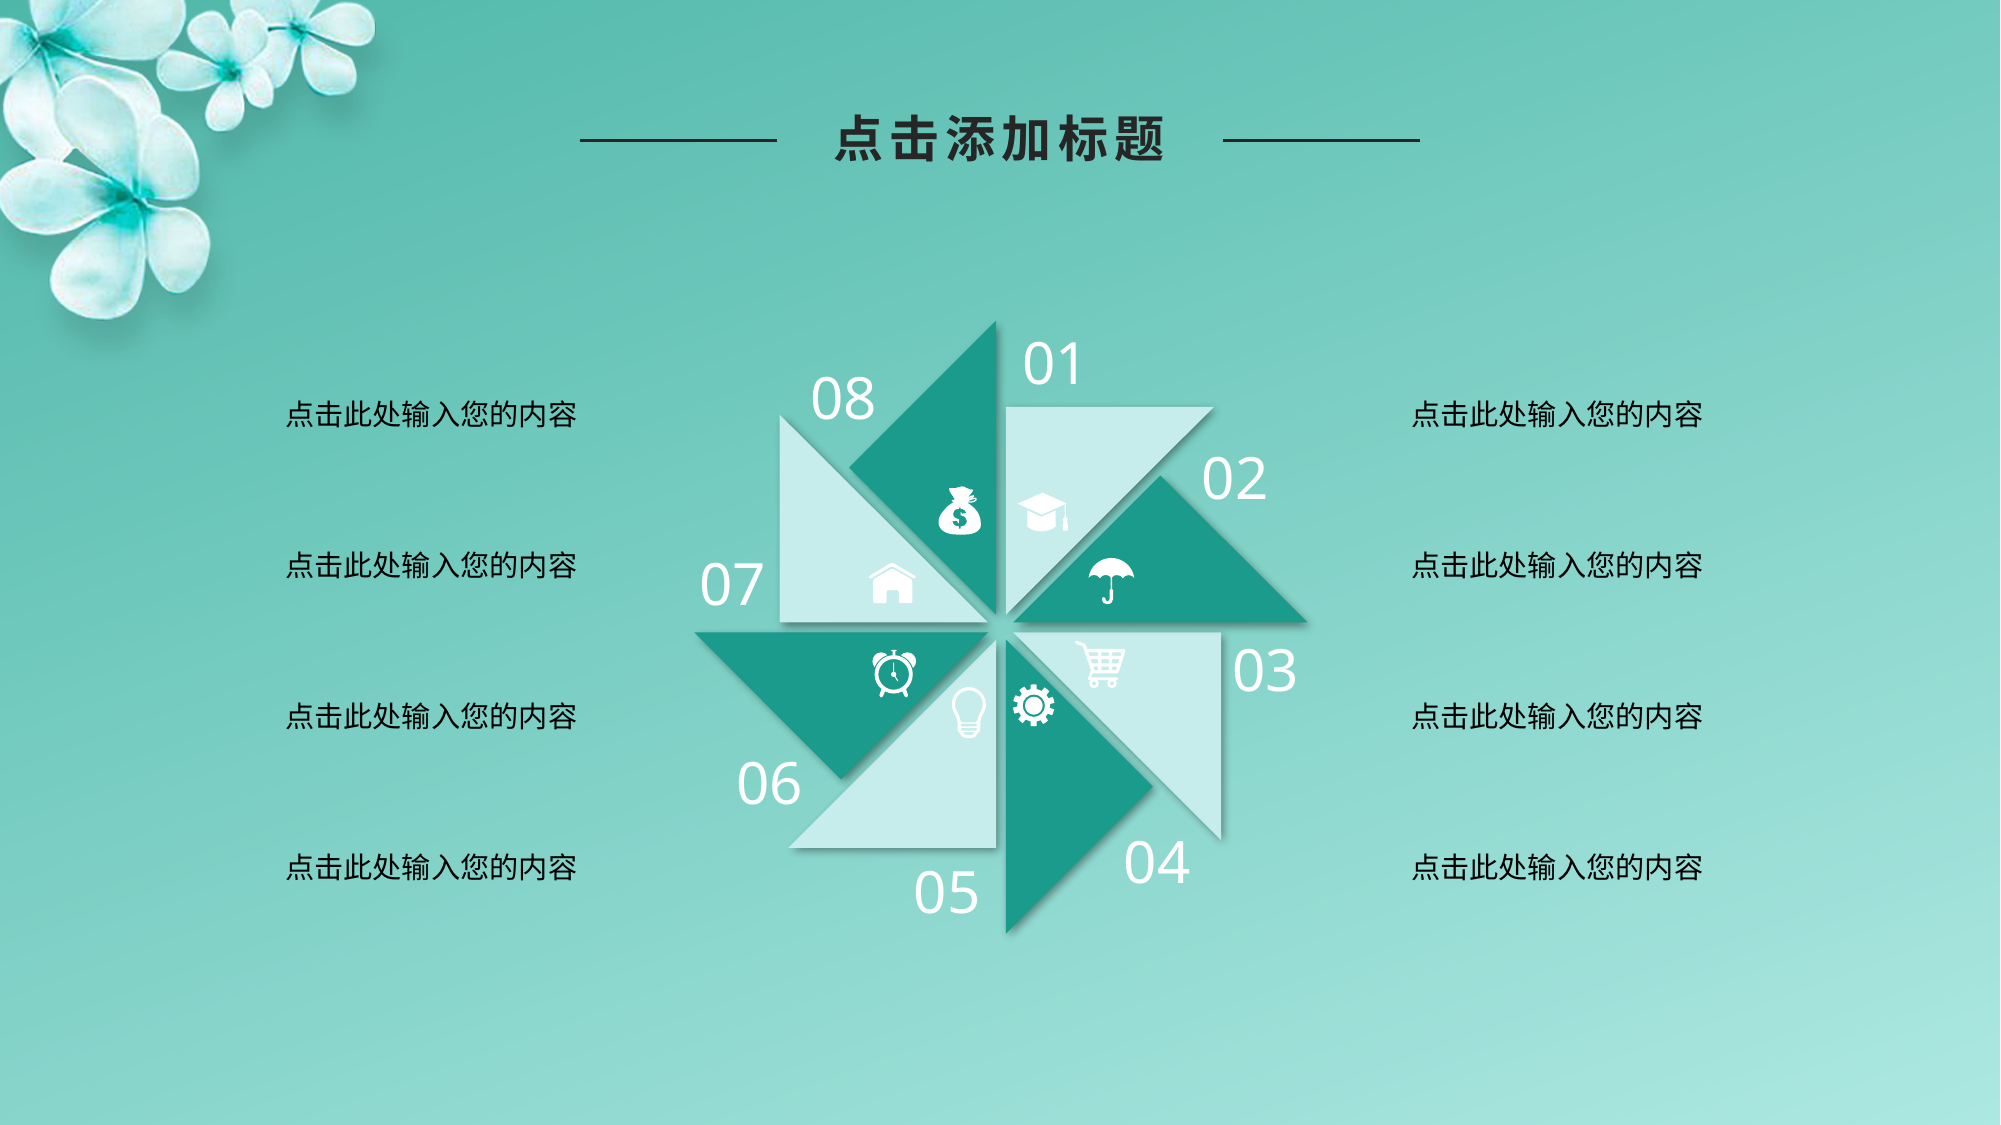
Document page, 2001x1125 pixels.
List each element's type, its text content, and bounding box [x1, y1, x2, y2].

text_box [1017, 492, 1069, 532]
text_box [938, 486, 981, 535]
text_box [1013, 684, 1055, 727]
text_box 03 [1217, 625, 1314, 711]
text_box [779, 414, 988, 623]
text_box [868, 562, 917, 604]
text_box [849, 320, 997, 615]
text_box [1074, 640, 1126, 689]
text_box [1396, 381, 1763, 889]
text_box 02 [1187, 433, 1284, 519]
text_box [694, 632, 989, 780]
text_box [788, 639, 997, 848]
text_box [269, 381, 637, 889]
text_box [1013, 476, 1308, 623]
text_box [951, 687, 986, 739]
picture [0, 0, 404, 372]
text_box [1013, 632, 1222, 841]
text_box 07 [684, 539, 781, 625]
text_box 01 [1007, 318, 1104, 404]
text_box 04 [1109, 817, 1206, 903]
text_box [1088, 557, 1135, 605]
text_box 05 [899, 847, 996, 933]
text_box [1005, 406, 1214, 615]
text_box 08 [795, 353, 892, 439]
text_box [580, 100, 1420, 177]
text_box [1005, 639, 1154, 934]
text_box 06 [721, 739, 818, 824]
text_box [872, 649, 917, 698]
